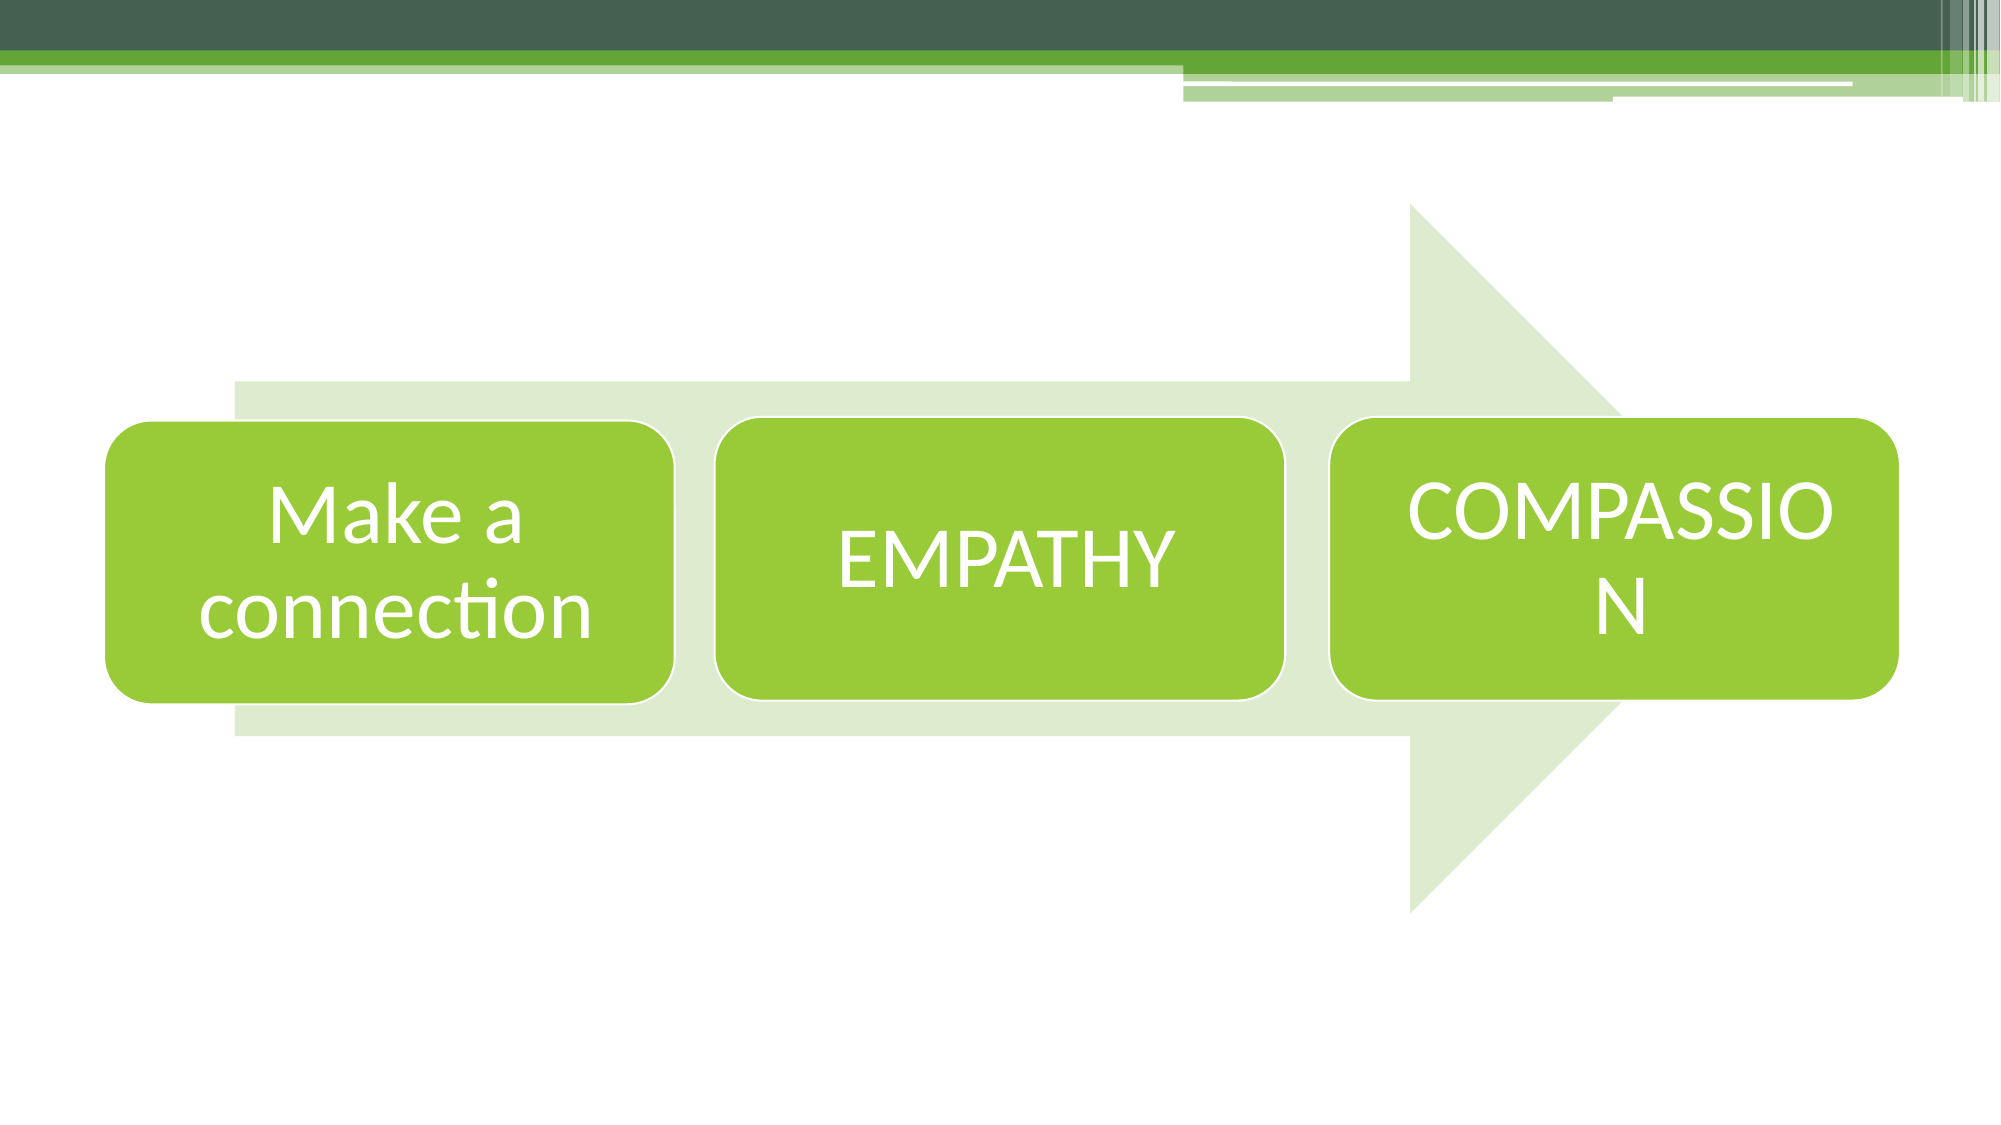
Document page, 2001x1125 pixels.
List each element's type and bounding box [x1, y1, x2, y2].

list [99, 203, 1900, 914]
